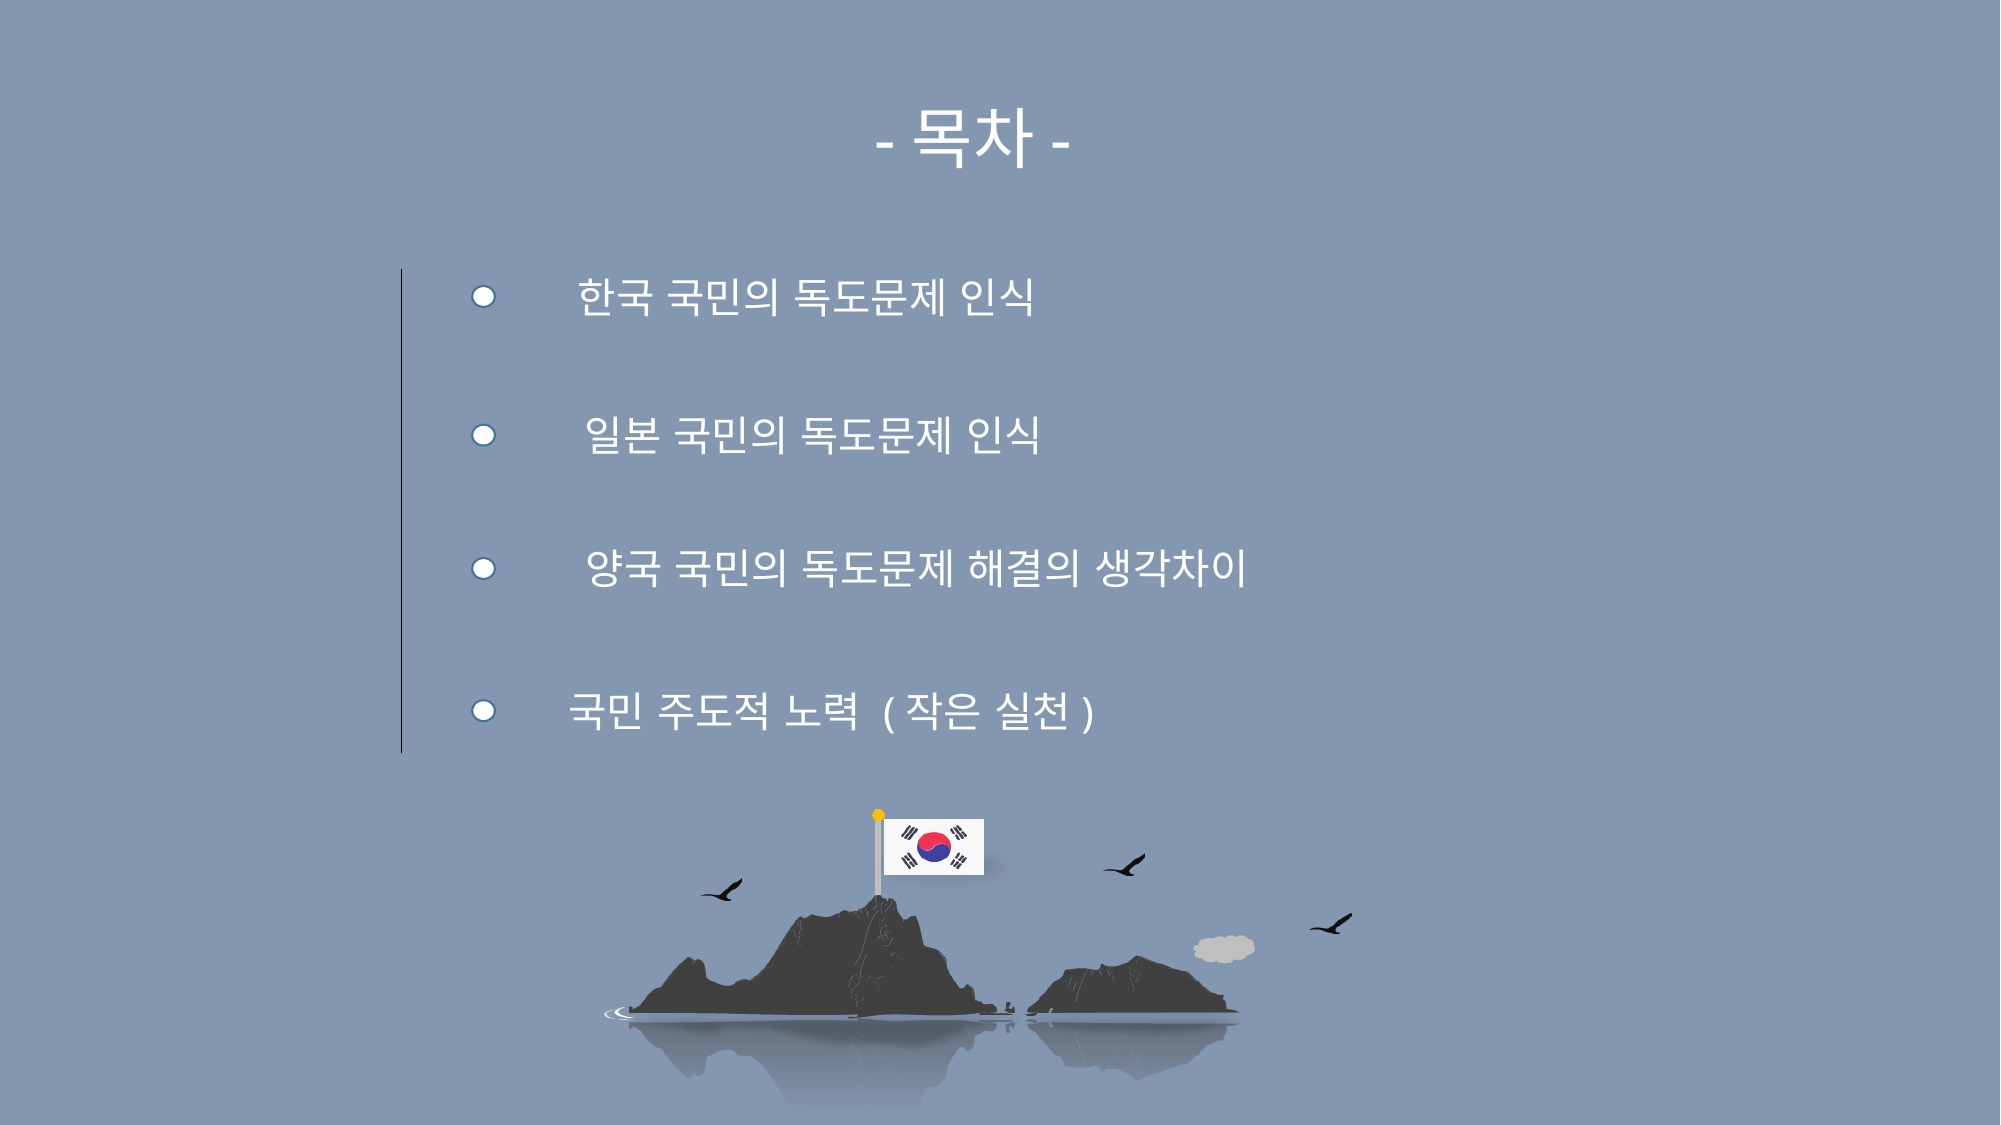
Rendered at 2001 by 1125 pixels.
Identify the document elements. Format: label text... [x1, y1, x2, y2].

picture [595, 809, 1352, 1125]
text_box 한국 국민의 독도문제 인식 [400, 237, 1110, 356]
text_box -목차- [737, 56, 1210, 217]
text_box 일본 국민의 독도문제 인식 [442, 376, 1152, 495]
text_box 국민 주도적 노력 (작은 실천) [430, 651, 1140, 770]
text_box 양국 국민의 독도문제 해결의 생각차이 [402, 509, 1377, 628]
